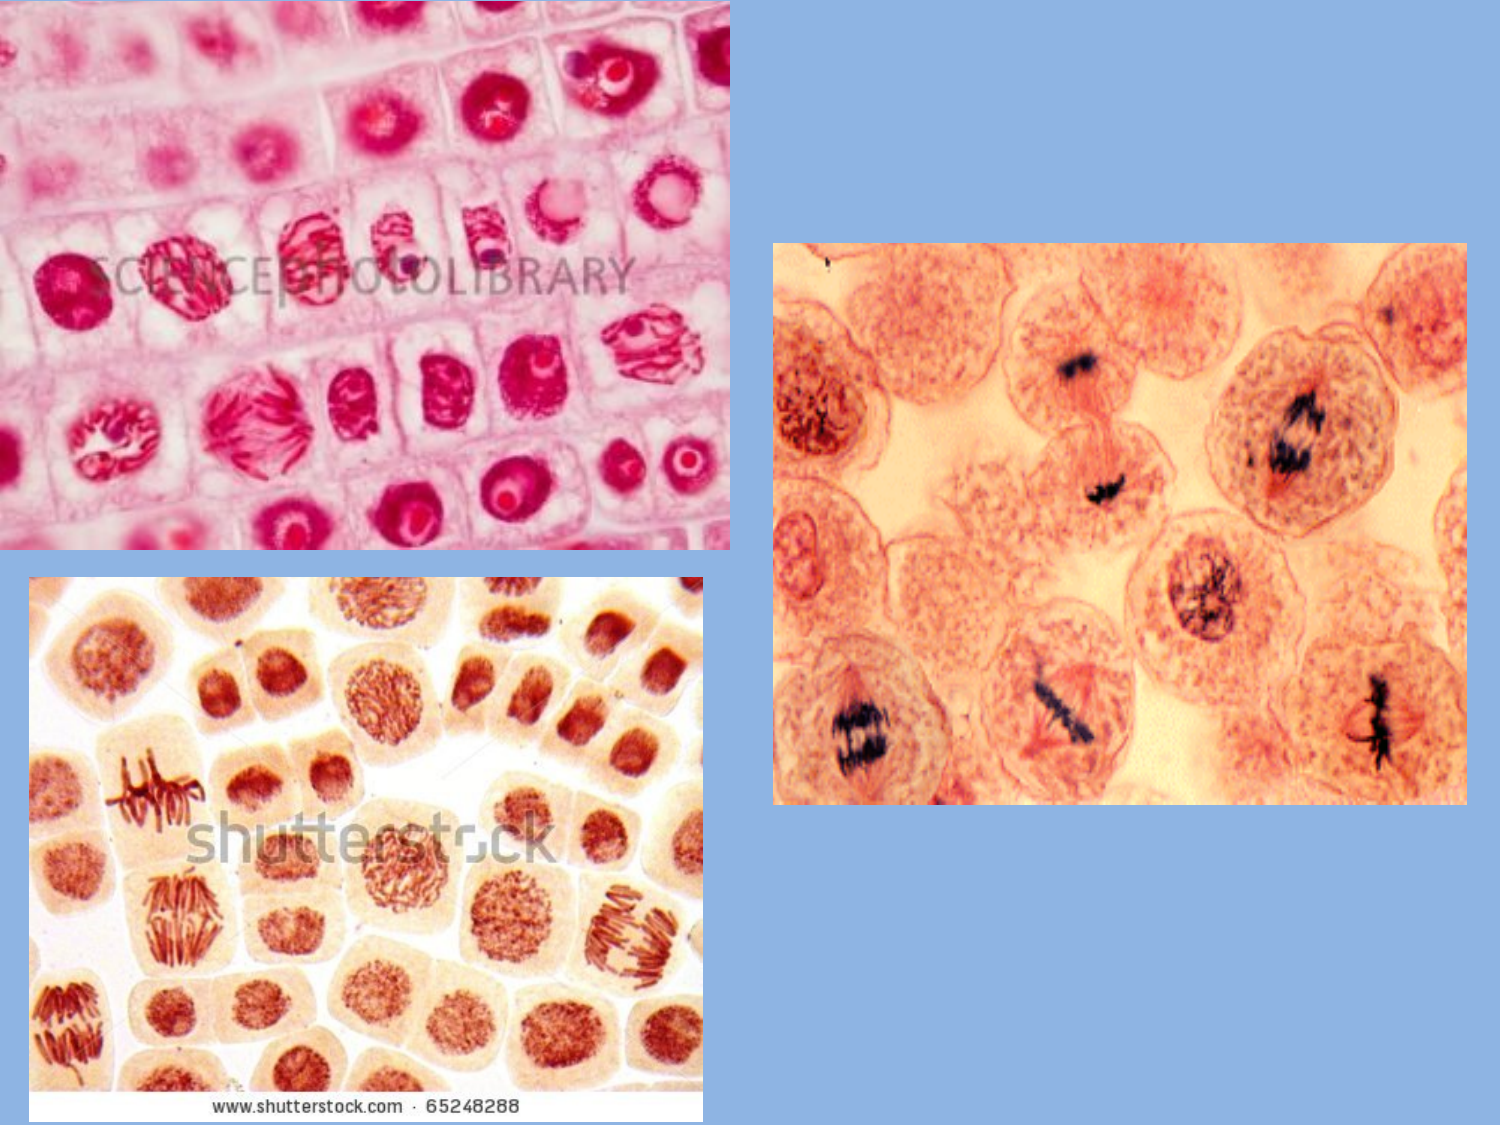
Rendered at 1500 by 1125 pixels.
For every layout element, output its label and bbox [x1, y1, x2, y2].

picture [773, 243, 1467, 805]
picture [29, 576, 703, 1123]
picture [0, 1, 730, 550]
